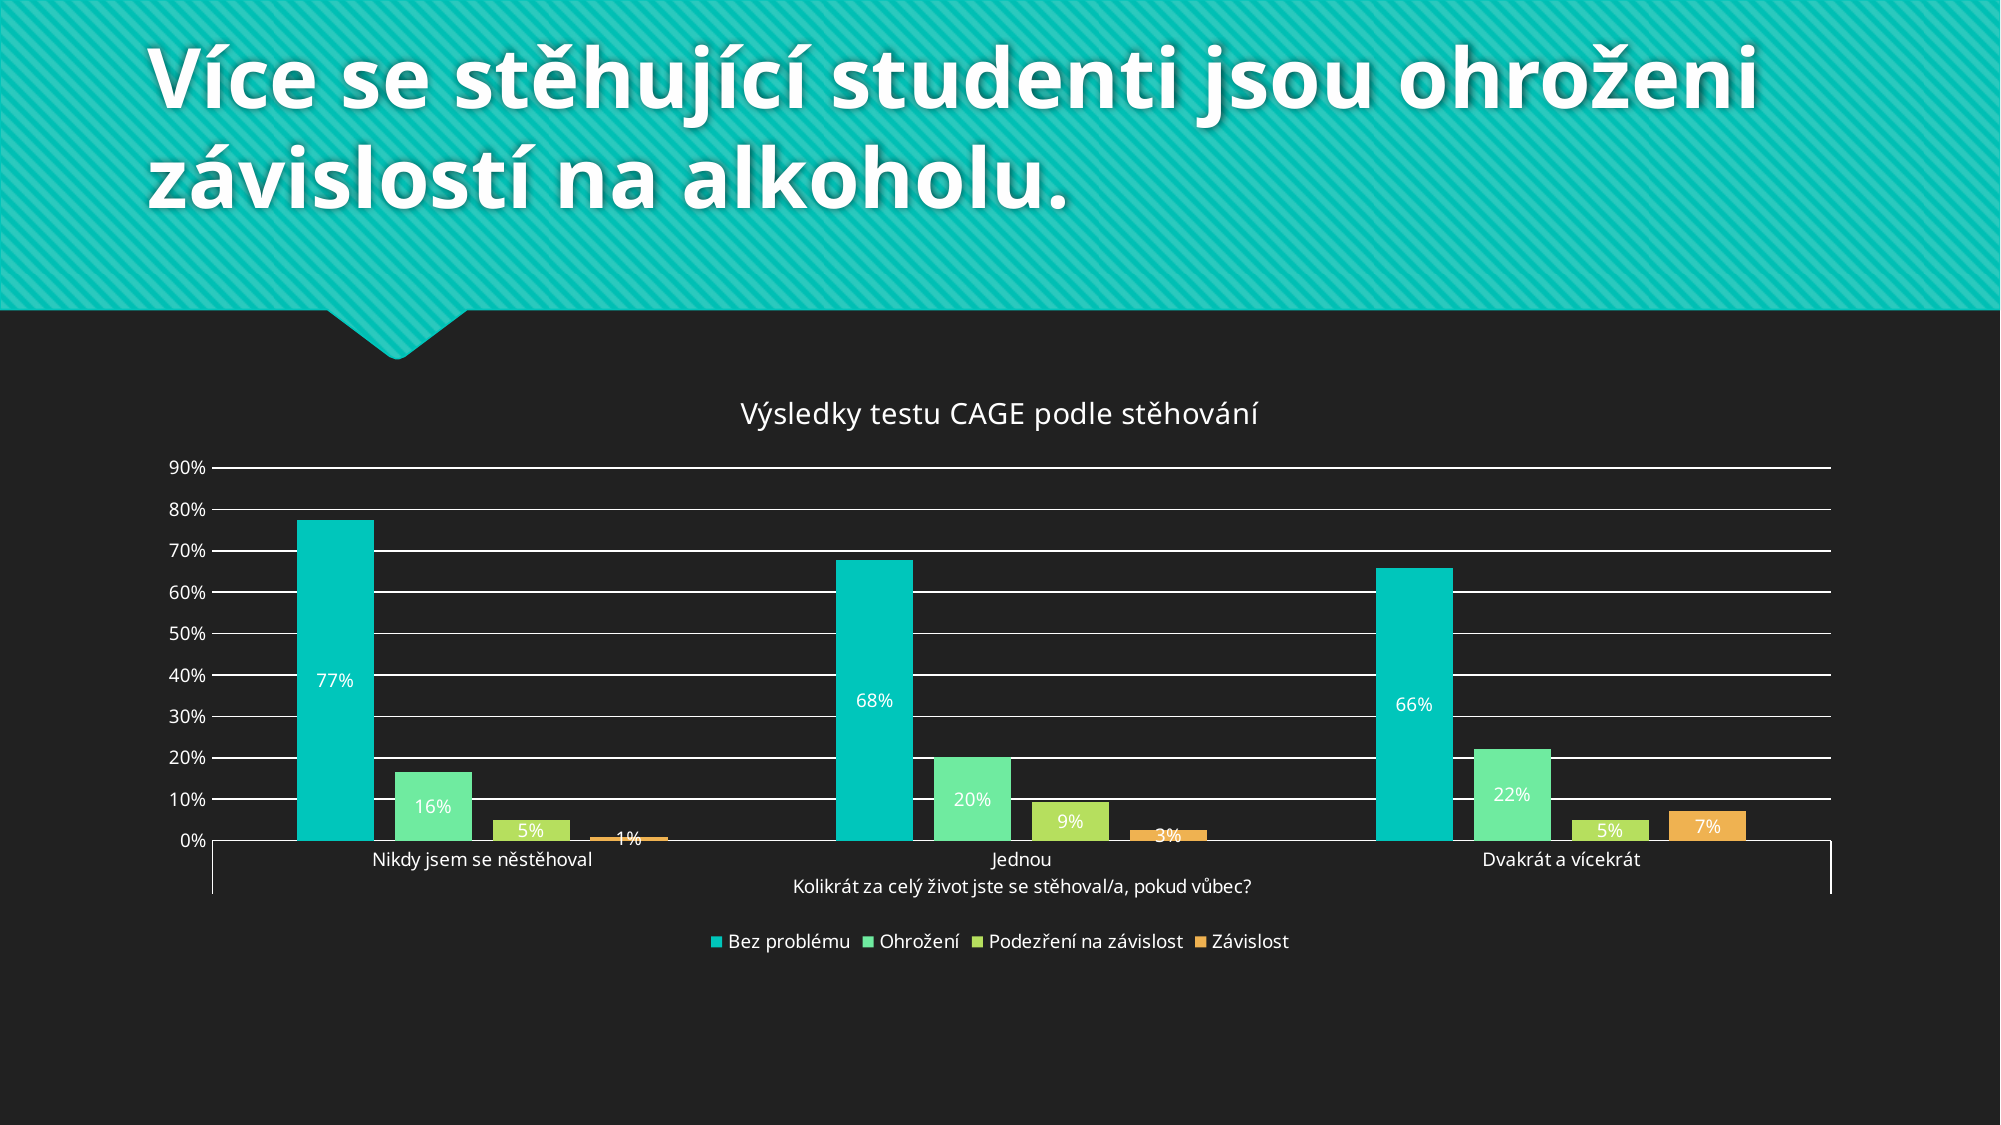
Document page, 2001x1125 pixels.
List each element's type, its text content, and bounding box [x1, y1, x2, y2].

chart [134, 364, 1866, 962]
title Více se stěhující studenti jsou ohroženi závislostí na alkoholu. [132, 73, 1868, 233]
